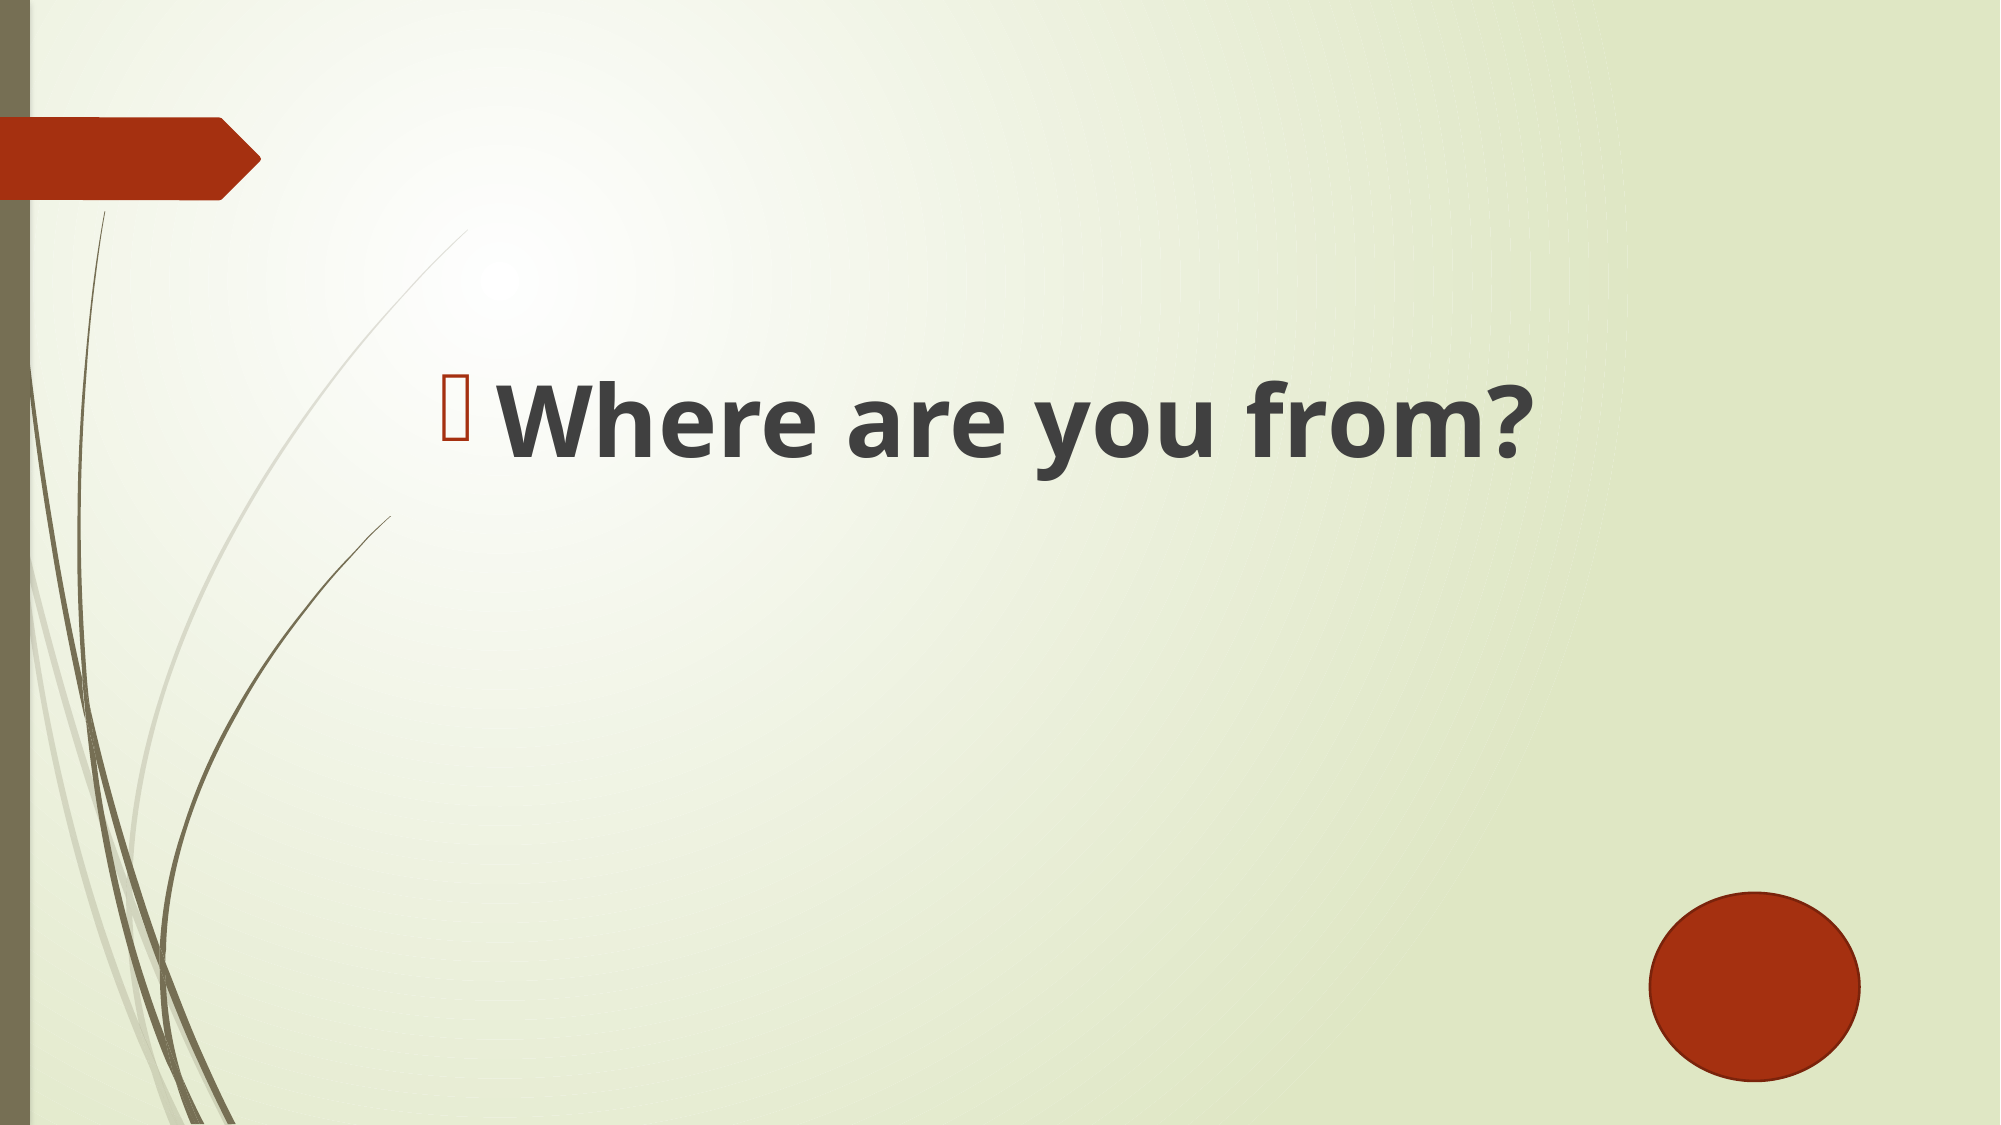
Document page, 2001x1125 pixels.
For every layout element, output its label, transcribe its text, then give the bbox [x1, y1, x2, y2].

list Where are you from? [424, 350, 1888, 970]
text_box [1648, 891, 1861, 1083]
